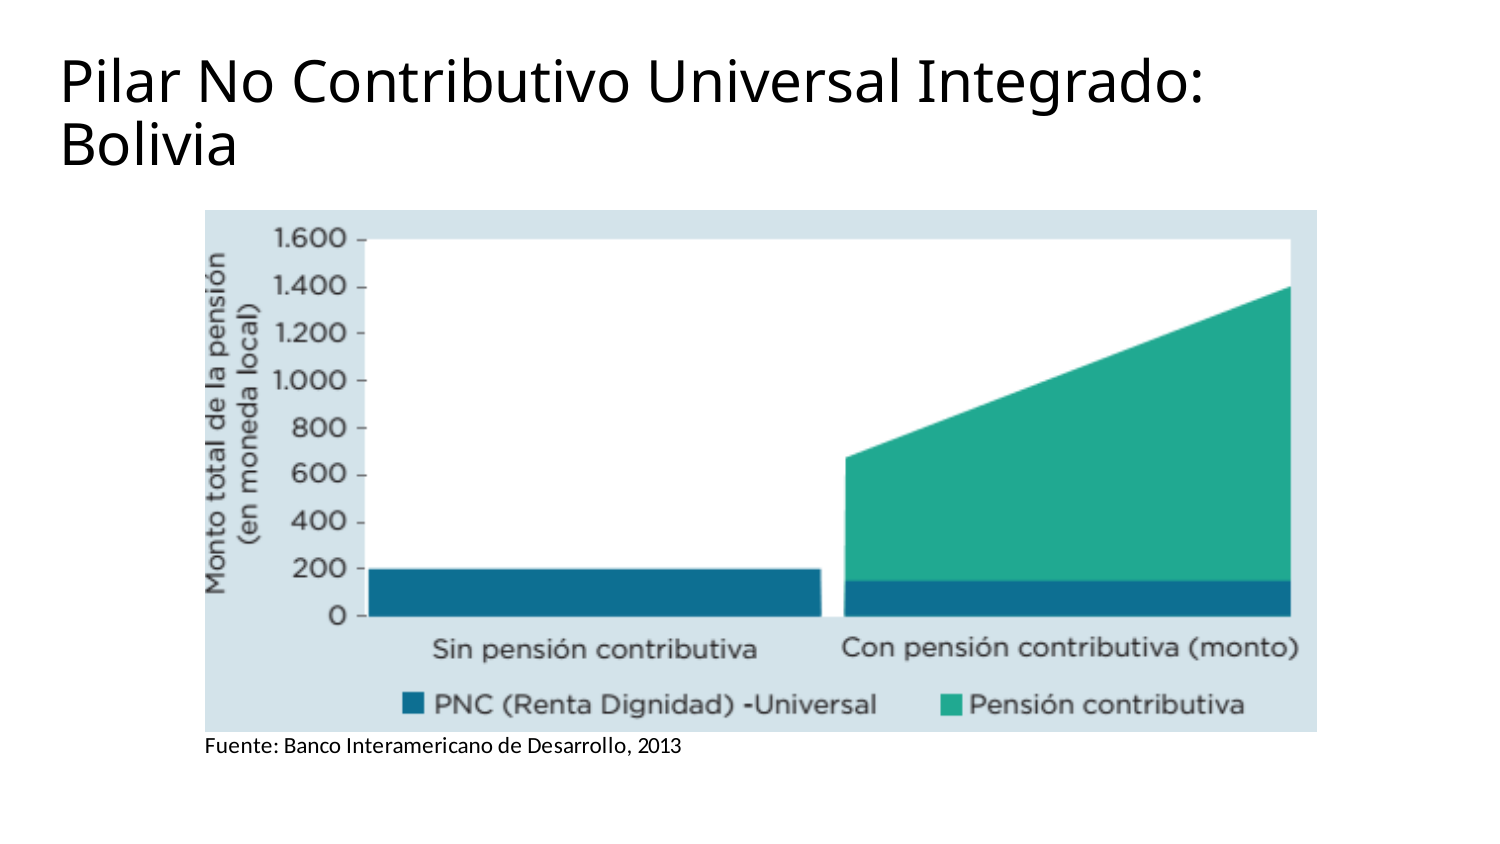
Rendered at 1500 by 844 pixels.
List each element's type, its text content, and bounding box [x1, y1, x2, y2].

title Pilar No Contributivo Universal Integrado: Bolivia [44, 33, 1338, 197]
picture [200, 209, 1319, 766]
